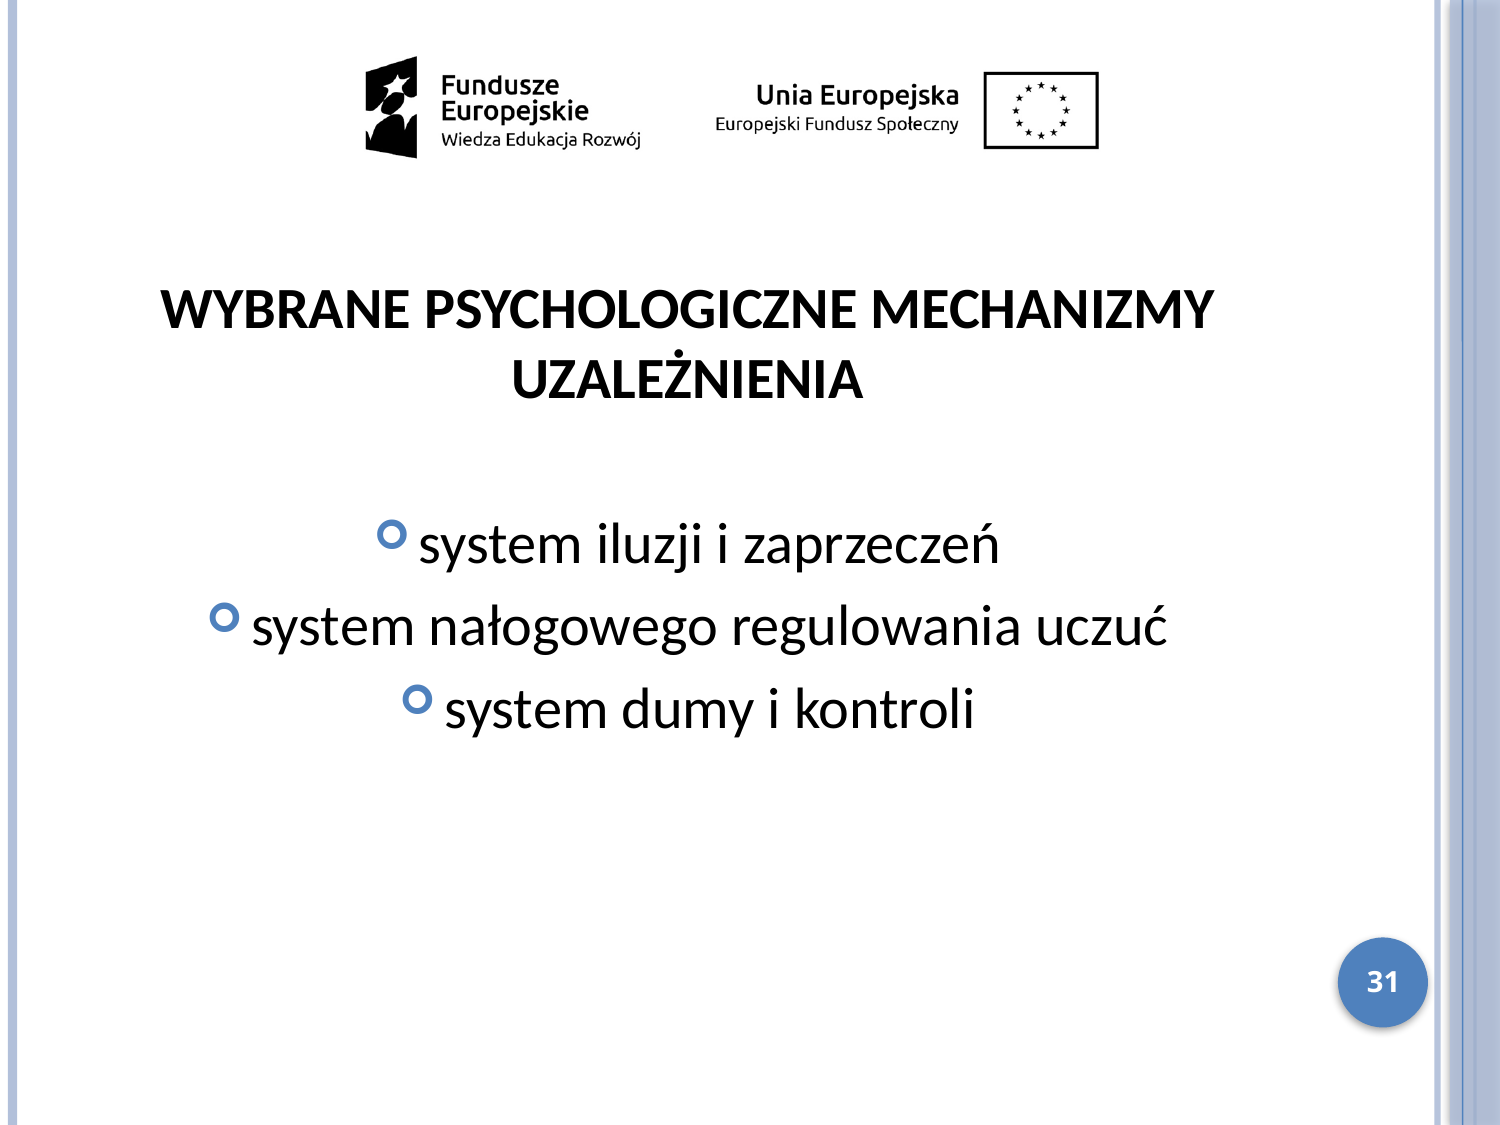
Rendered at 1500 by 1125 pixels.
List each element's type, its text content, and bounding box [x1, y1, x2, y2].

list WYBRANE PSYCHOLOGICZNE MECHANIZMY UZALEŻNIENIA system iluzji i zaprzeczeń system nałogowego regulowania uczuć system dumy i kontroli [75, 262, 1300, 1062]
picture [340, 30, 1124, 184]
slide_number 31 [1333, 940, 1434, 1027]
